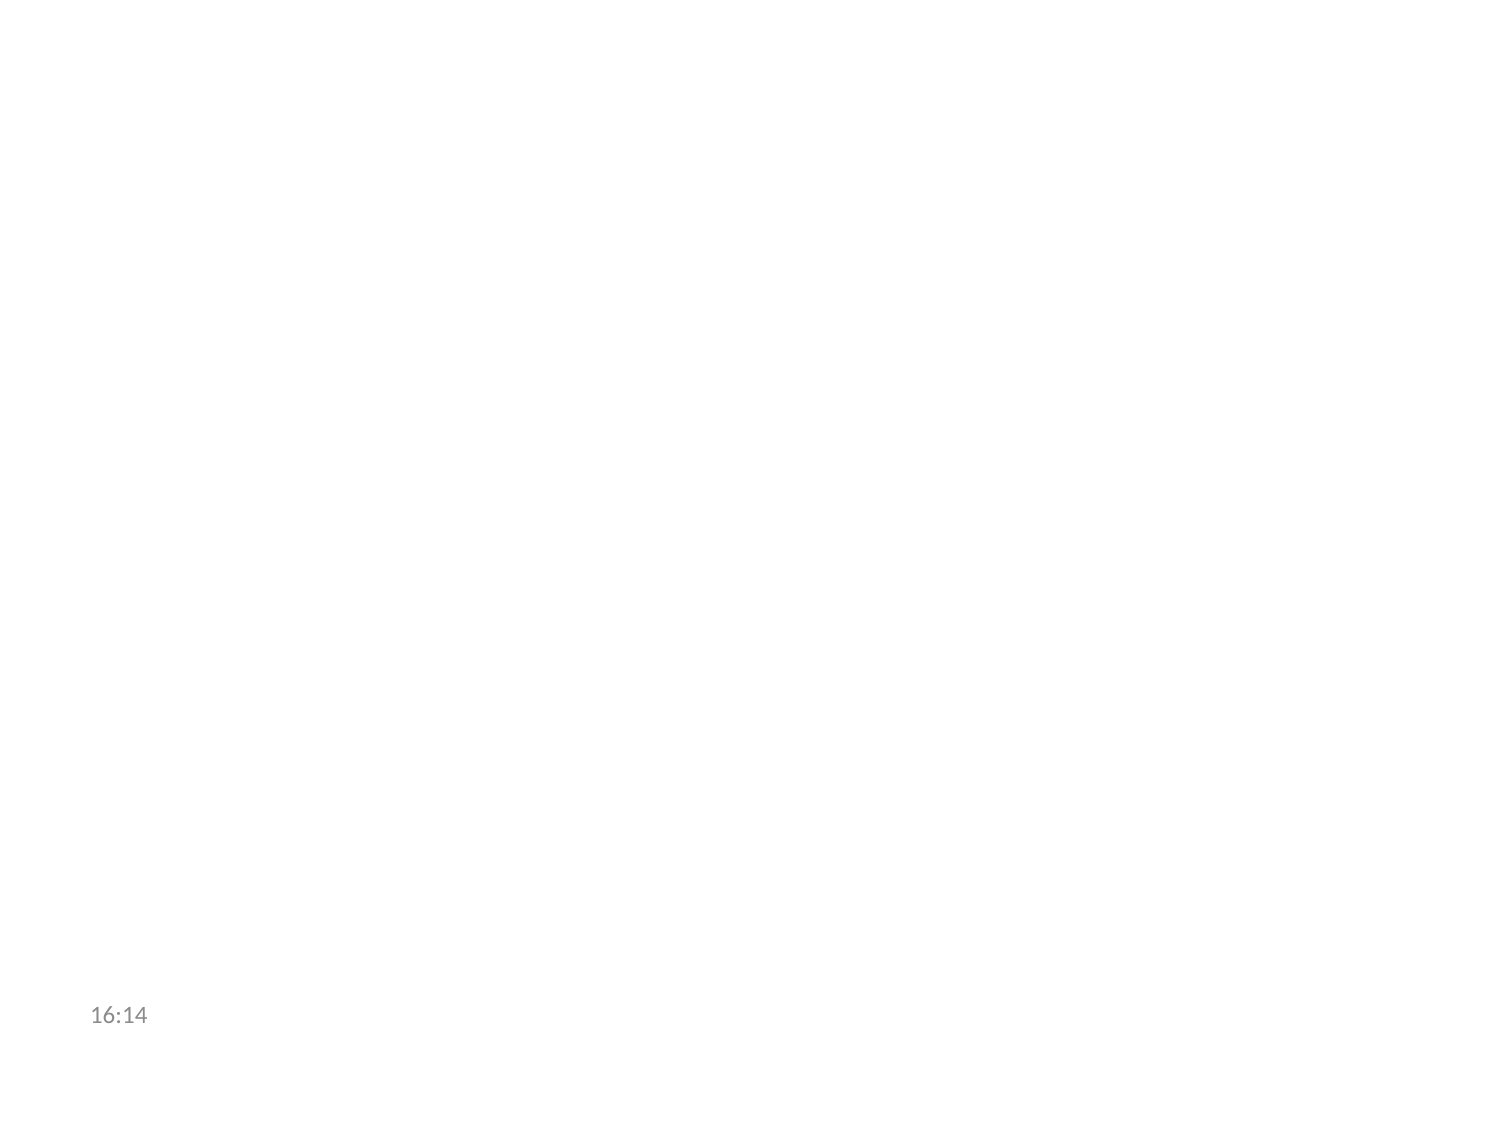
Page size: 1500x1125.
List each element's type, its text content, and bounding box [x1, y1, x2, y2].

text_box 15:35 [75, 983, 425, 1044]
